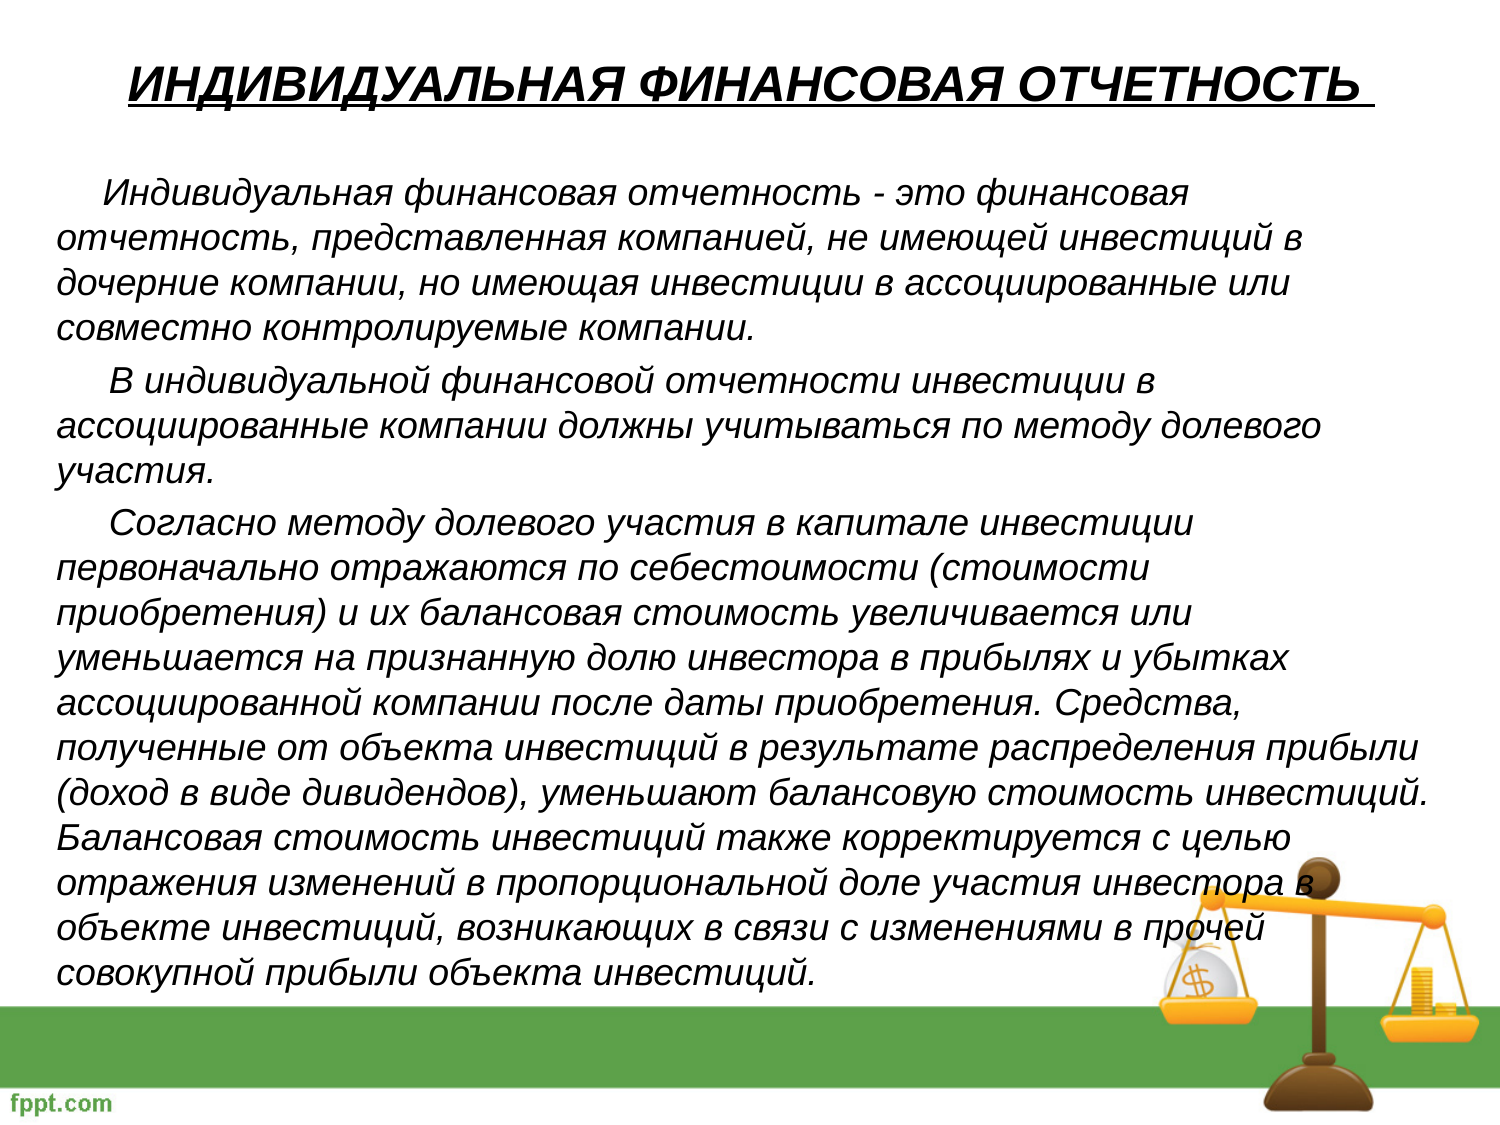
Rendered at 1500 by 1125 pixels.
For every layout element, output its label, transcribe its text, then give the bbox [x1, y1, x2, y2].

list Индивидуальная финансовая отчетность - это финансовая отчетность, представленная компанией, не имеющей инвестиций в дочерние компании, но имеющая инвестиции в ассоциированные или совместно контролируемые компании. В индивидуальной финансовой отчетности инвестиции в ассоциированные компании должны учитываться по методу долевого участия. Согласно методу долевого участия в капитале инвестиции первоначально отражаются по себестоимости (стоимости приобретения) и их балансовая стоимость увеличивается или уменьшается на признанную долю инвестора в прибылях и убытках ассоциированной компании после даты приобретения. Средства, полученные от объекта инвестиций в результате распределения прибыли (доход в виде дивидендов), уменьшают балансовую стоимость инвестиций. Балансовая стоимость инвестиций также корректируется с целью отражения изменений в пропорциональной доле участия инвестора в объекте инвестиций, возникающих в связи с изменениями в прочей совокупной прибыли объекта инвестиций. [41, 160, 1447, 988]
title ИНДИВИДУАЛЬНАЯ ФИНАНСОВАЯ ОТЧЕТНОСТЬ [76, 0, 1427, 160]
picture [0, 0, 1500, 1125]
